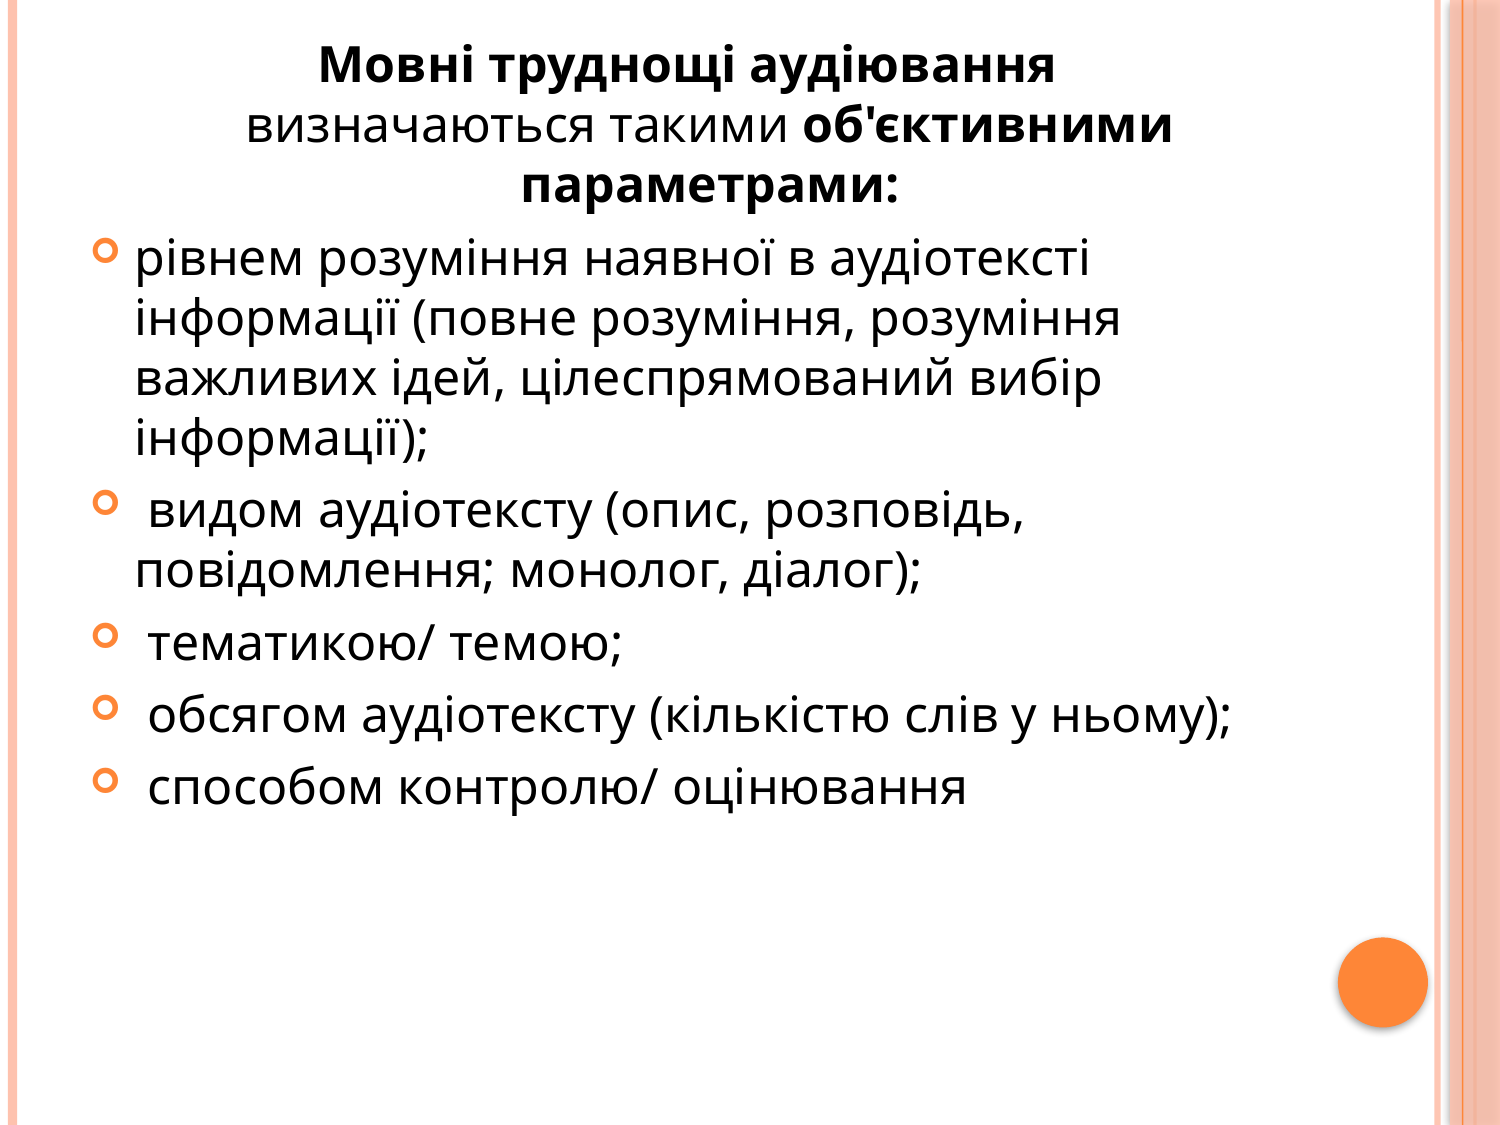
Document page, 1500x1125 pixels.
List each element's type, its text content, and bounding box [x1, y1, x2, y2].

list Мовні труднощі аудіювання визначаються такими об'єктивними параметрами: рівнем розуміння наявної в аудіотексті інформації (повне розуміння, розуміння важливих ідей, цілеспрямований вибір інформації); видом аудіотексту (опис, розповідь, повідомлення; монолог, діалог); тематикою/ темою; обсягом аудіотексту (кількістю слів у ньому); способом контролю/ оцінювання [75, 24, 1300, 1062]
